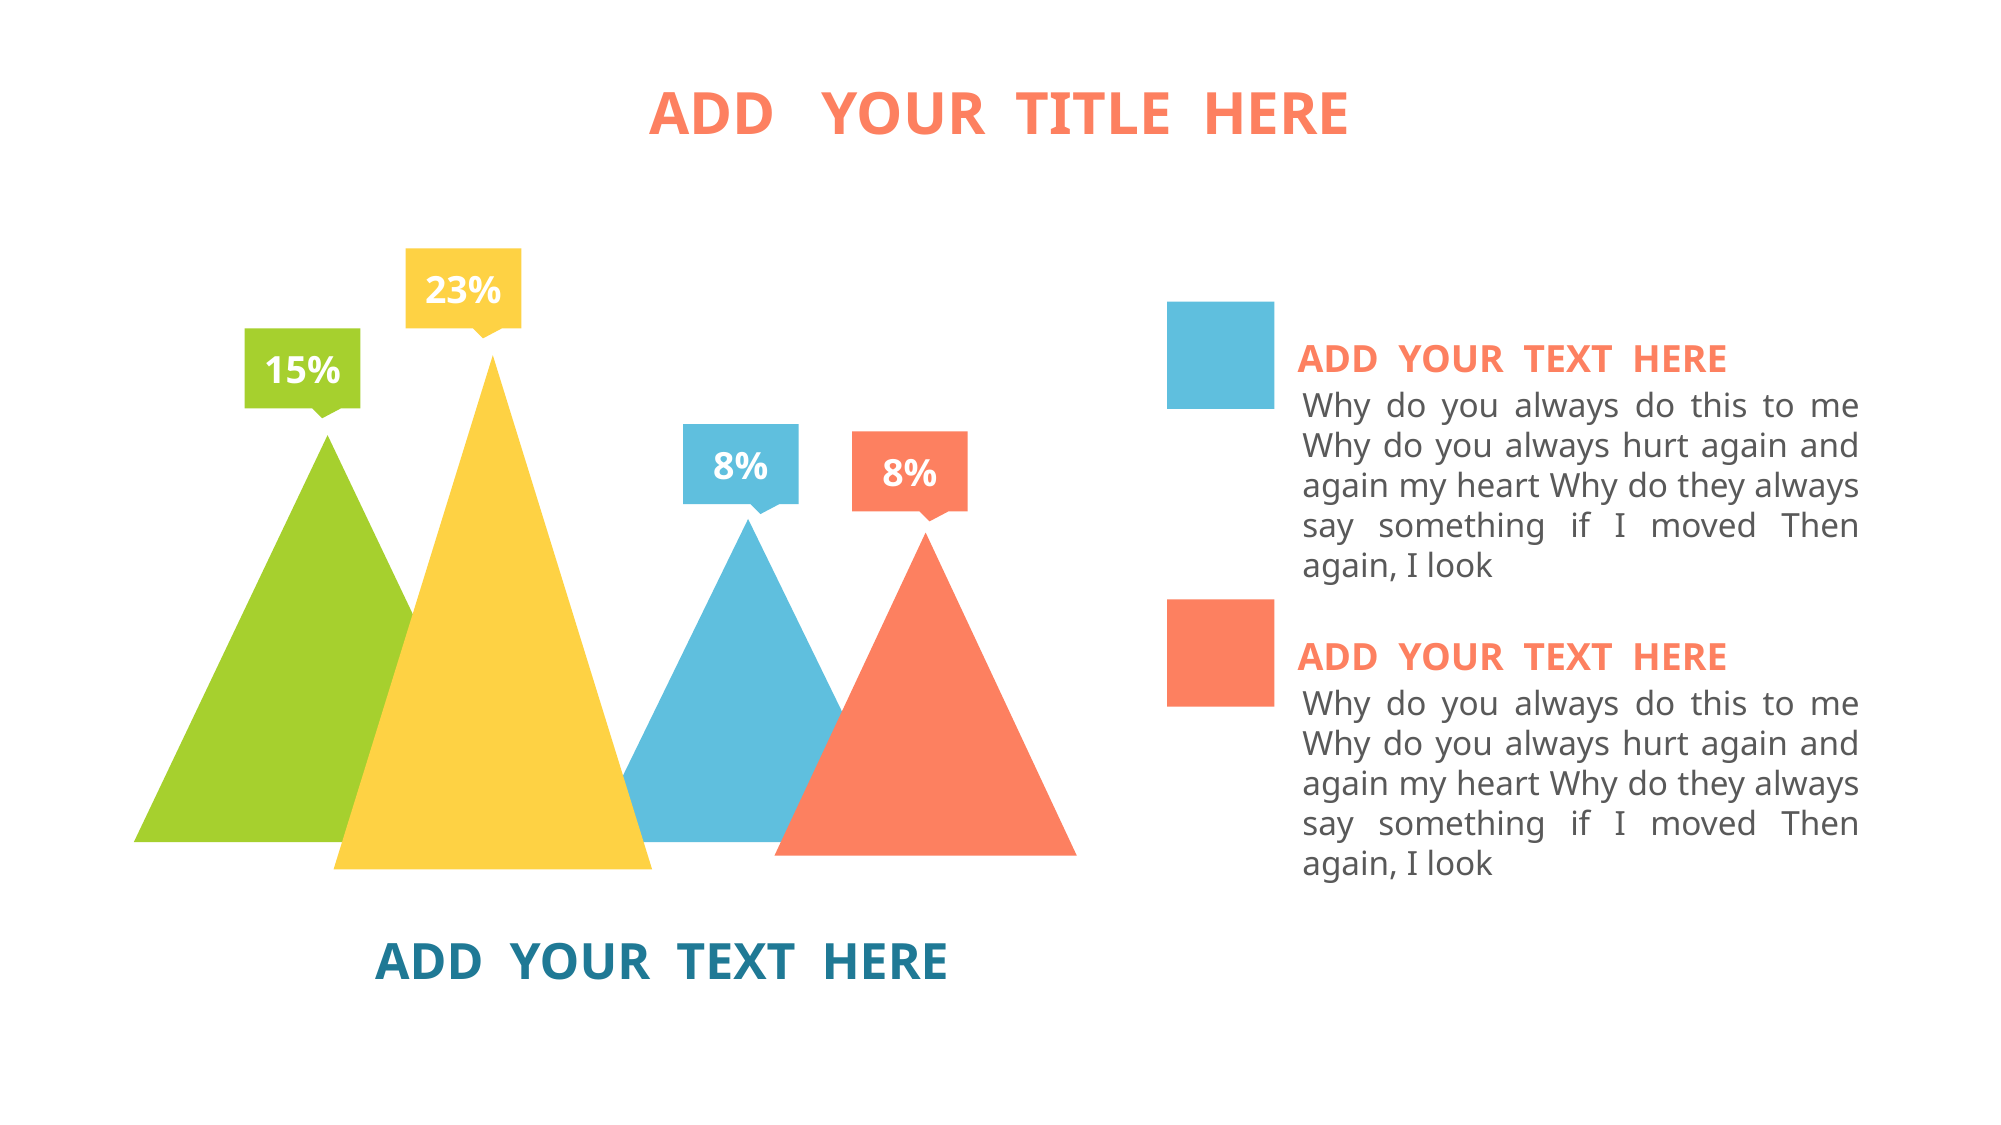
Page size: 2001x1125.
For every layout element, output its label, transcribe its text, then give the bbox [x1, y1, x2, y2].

text_box [774, 532, 1077, 856]
text_box Why do you always do this to me Why do you always hurt again and again my heart Why do they always say something if I moved Then again, I look [1287, 674, 1876, 890]
text_box [1167, 599, 1275, 707]
text_box Why do you always do this to me Why do you always hurt again and again my heart Why do they always say something if I moved Then again, I look [1287, 377, 1876, 592]
text_box 23% [405, 248, 522, 339]
text_box 8% [852, 431, 968, 522]
text_box [1167, 301, 1275, 409]
text_box ADD YOUR TITLE HERE [496, 68, 1504, 154]
text_box [333, 355, 653, 870]
text_box ADD YOUR TEXT HERE [1282, 327, 1757, 388]
text_box [133, 435, 412, 843]
text_box ADD YOUR TEXT HERE [360, 922, 1029, 998]
text_box 8% [683, 424, 799, 515]
text_box ADD YOUR TEXT HERE [1282, 625, 1757, 686]
text_box 15% [244, 328, 361, 419]
text_box [623, 518, 842, 843]
